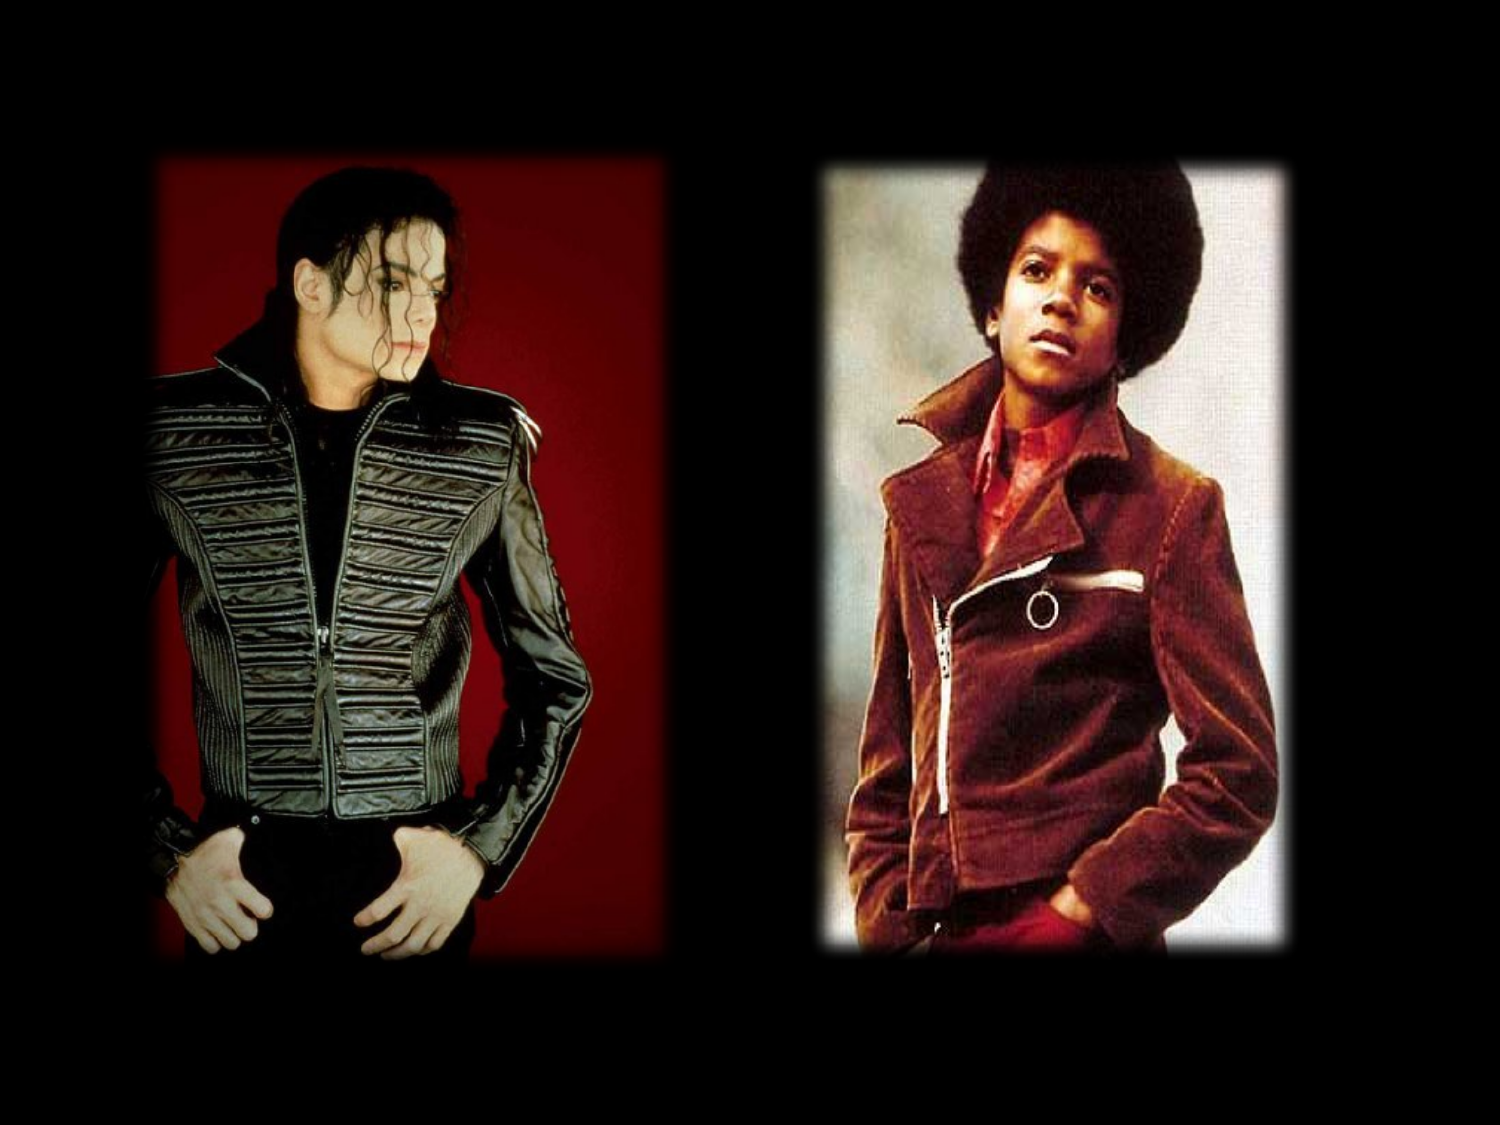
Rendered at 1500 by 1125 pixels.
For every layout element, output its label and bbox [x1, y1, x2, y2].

picture [808, 152, 1301, 962]
picture [140, 140, 682, 975]
